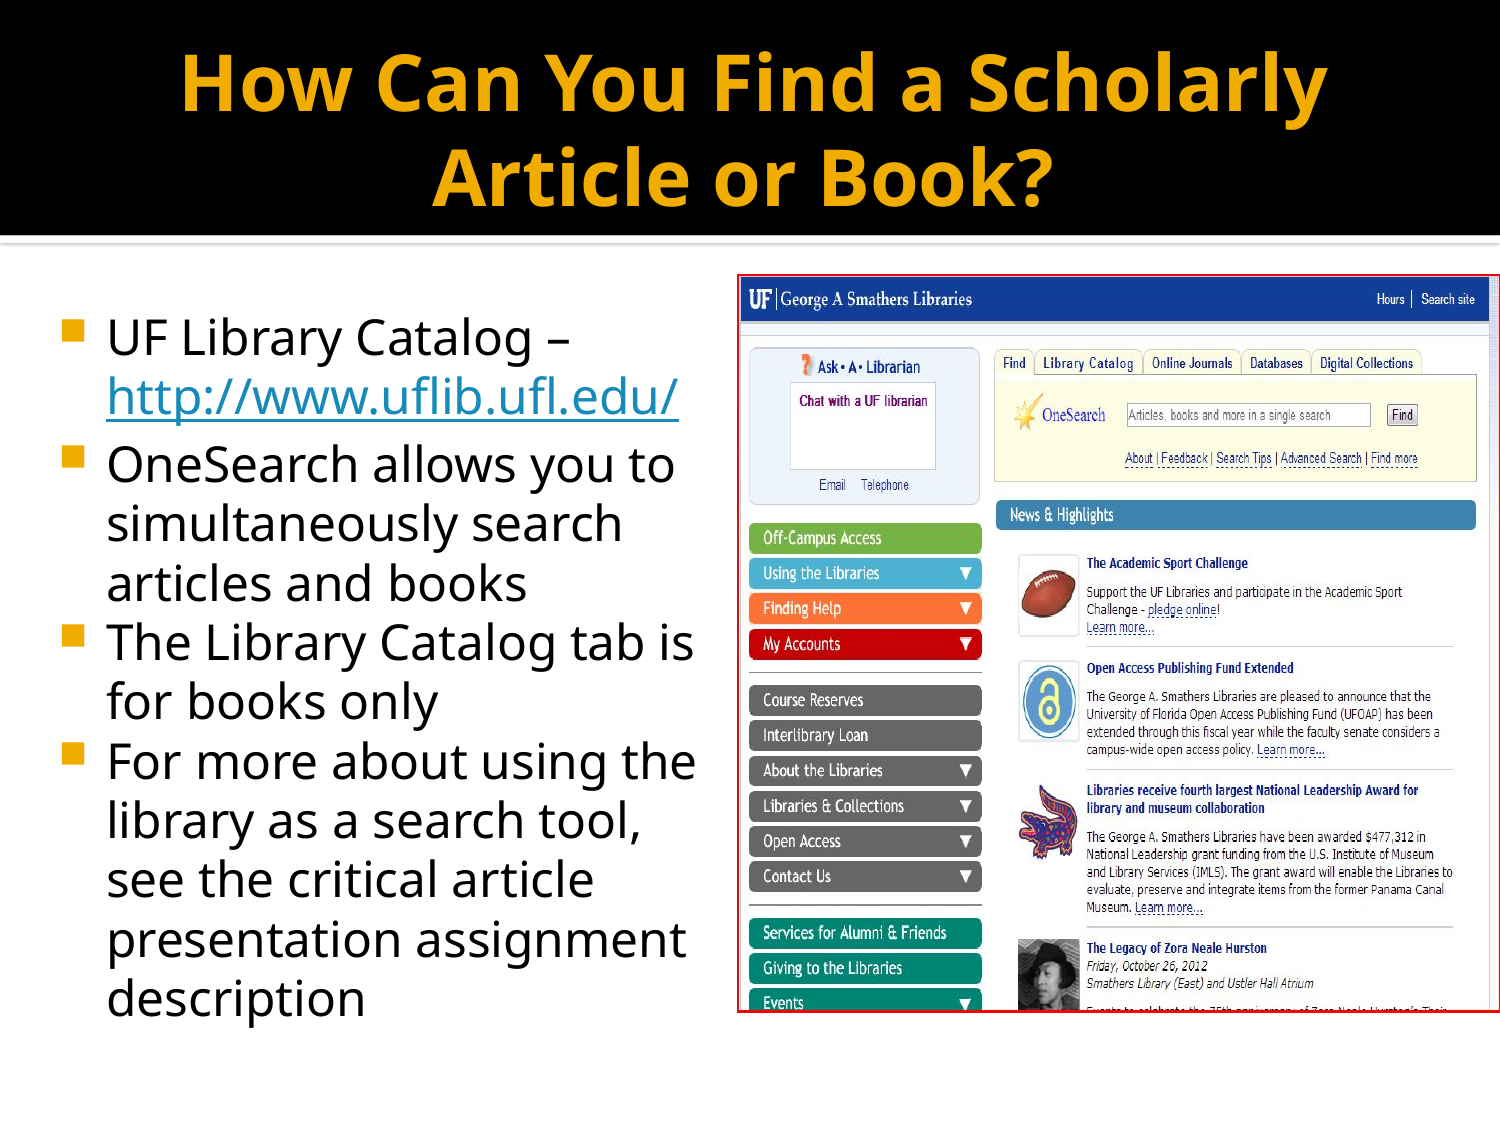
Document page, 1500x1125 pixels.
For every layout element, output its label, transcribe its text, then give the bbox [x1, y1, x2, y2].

list UF Library Catalog – http://www.uflib.ufl.edu/ OneSearch allows you to simultaneously search articles and books The Library Catalog tab is for books only For more about using the library as a search tool, see the critical article presentation assignment description [24, 291, 738, 1050]
title How Can You Find a Scholarly Article or Book? [75, 24, 1425, 231]
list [737, 274, 1500, 1013]
